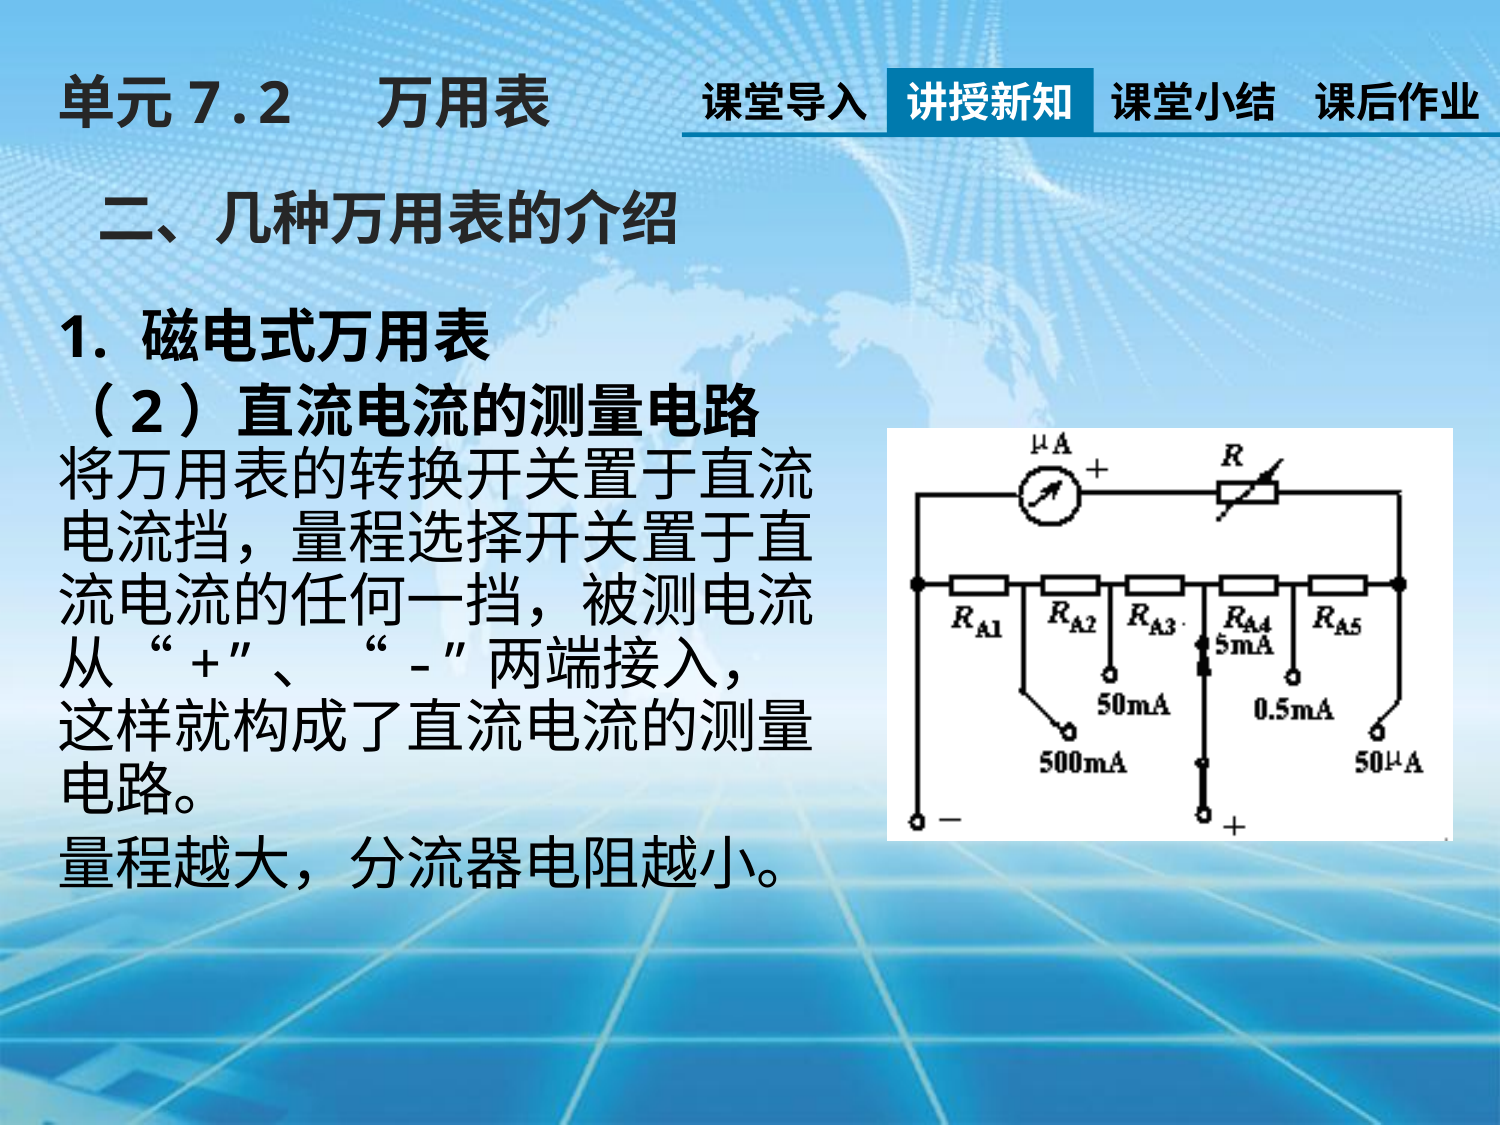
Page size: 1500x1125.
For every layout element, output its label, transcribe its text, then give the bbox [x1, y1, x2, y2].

picture [0, 0, 1500, 1125]
text_box 磁电式万用表 （2）直流电流的测量电路 将万用表的转换开关置于直流电流挡，量程选择开关置于直流电流的任何一挡，被测电流从“+”、“-”两端接入，这样就构成了直流电流的测量电路。 量程越大，分流器电阻越小。 [42, 299, 836, 1054]
text_box 二、几种万用表的介绍 [82, 174, 1362, 259]
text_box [42, 57, 1500, 144]
